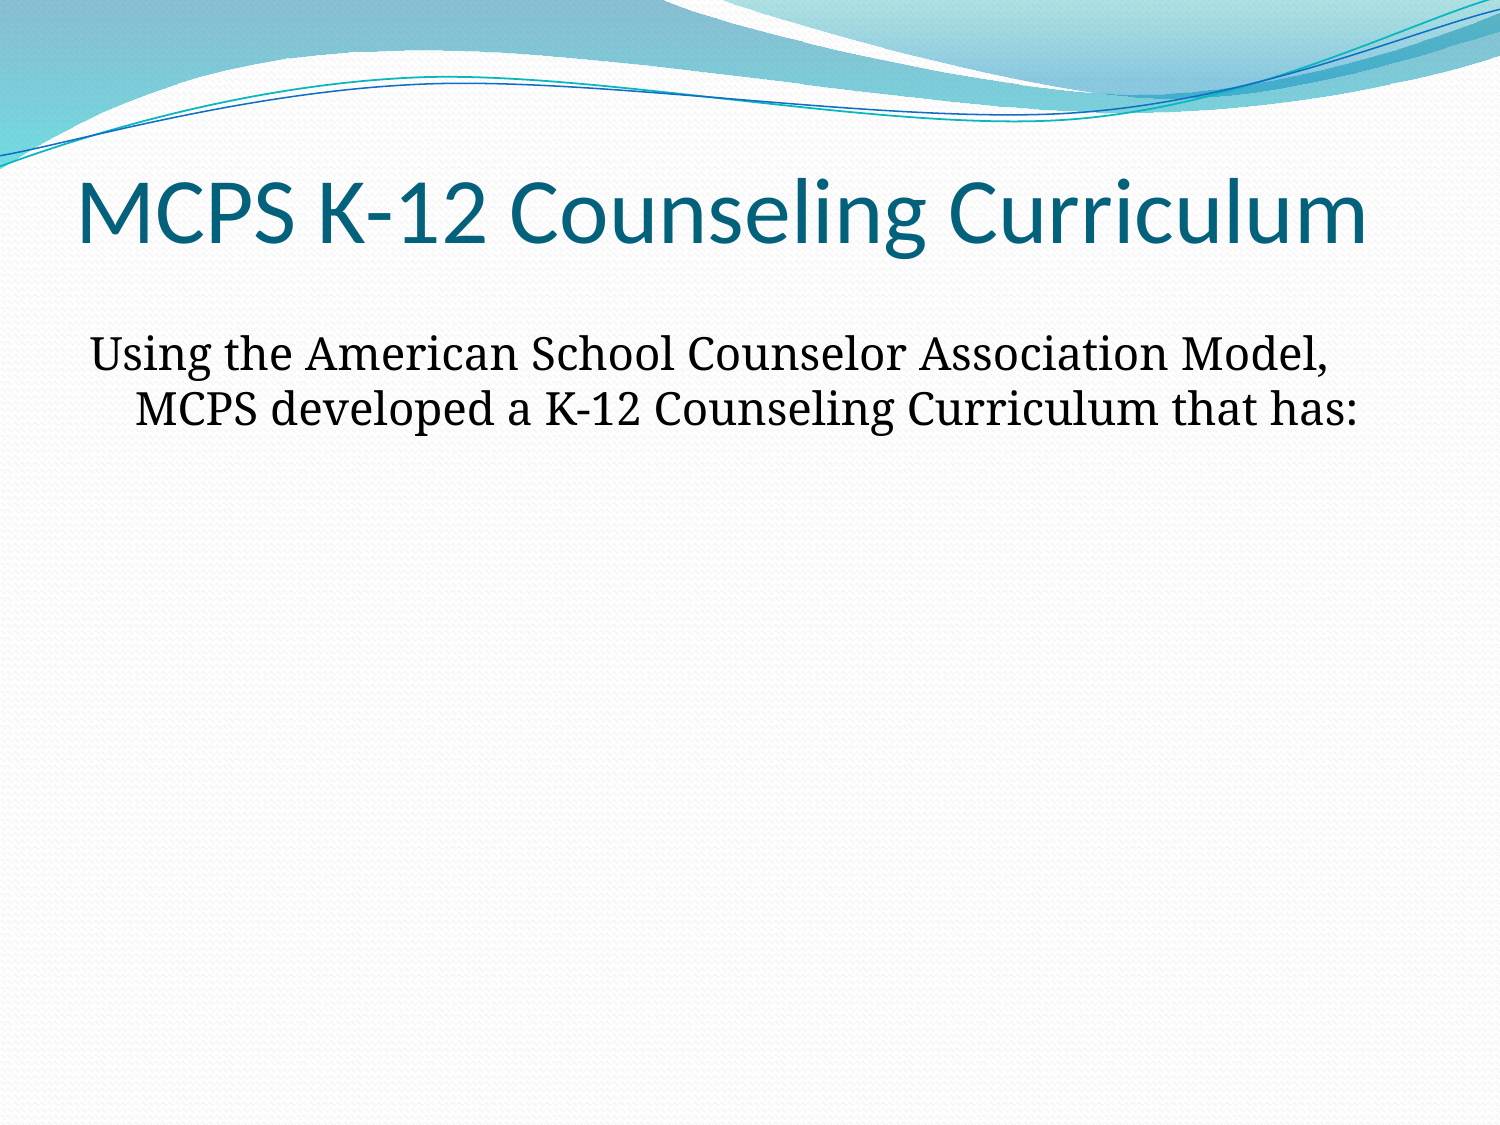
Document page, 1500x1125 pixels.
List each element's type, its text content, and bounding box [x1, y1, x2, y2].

title MCPS K-12 Counseling Curriculum [75, 115, 1425, 263]
list Using the American School Counselor Association Model, MCPS developed a K-12 Counseling Curriculum that has: [75, 317, 1425, 1038]
